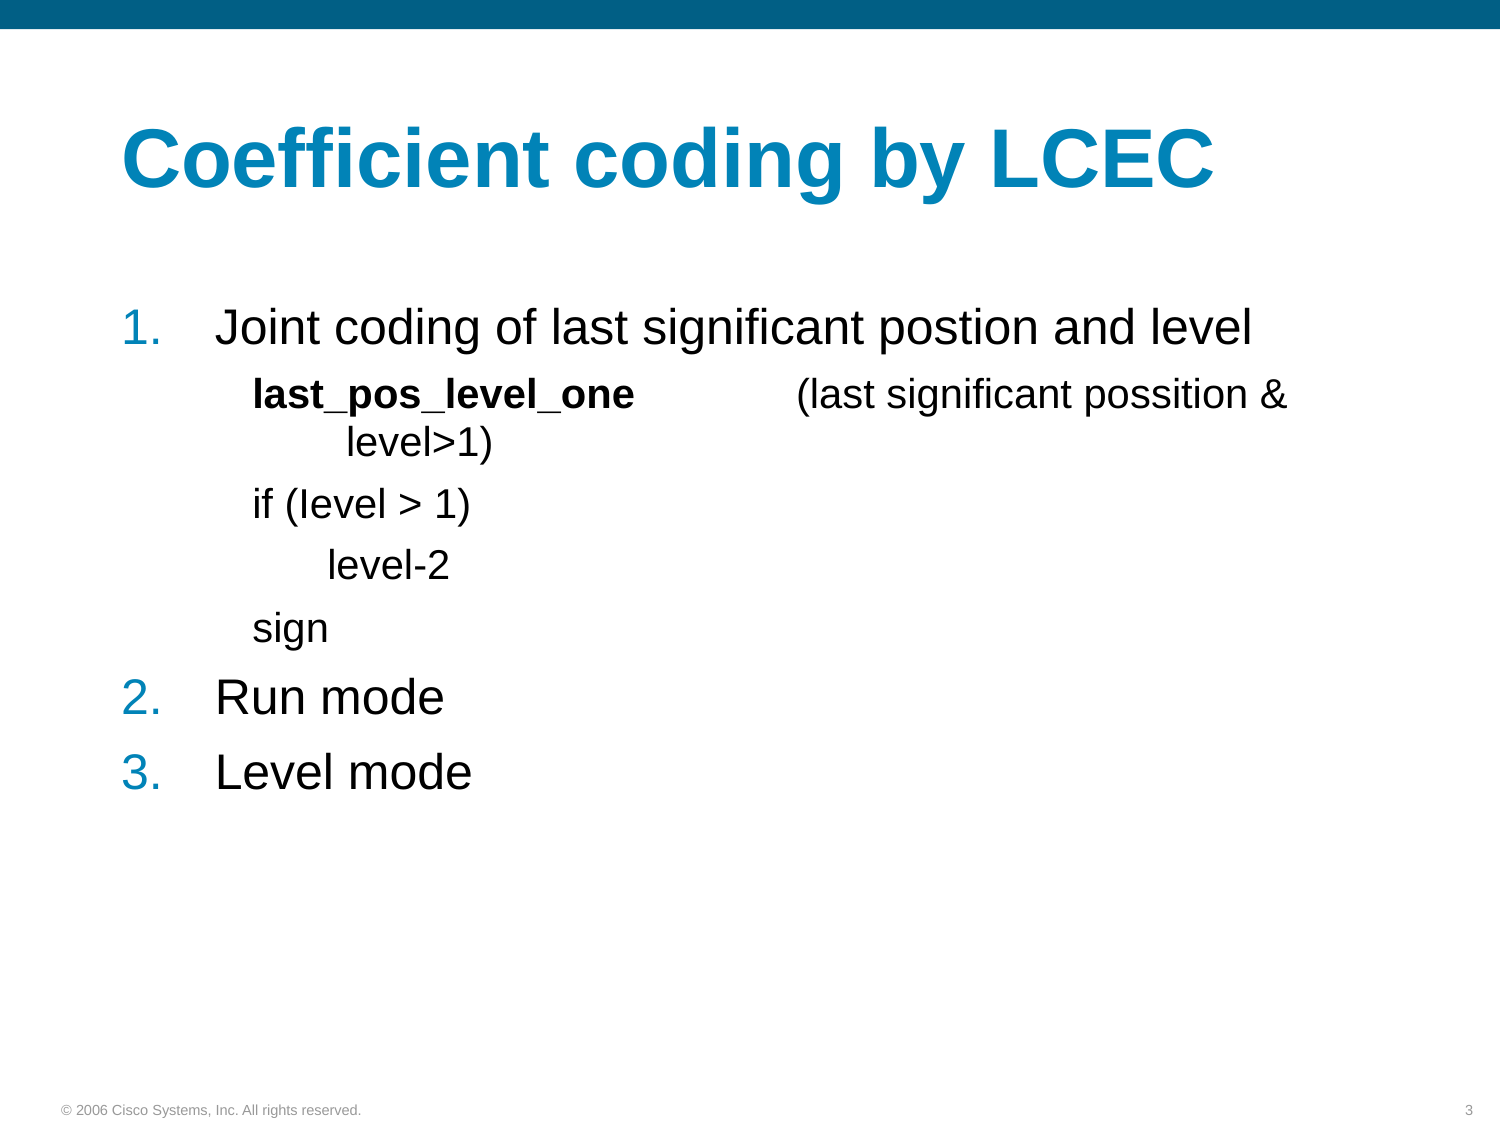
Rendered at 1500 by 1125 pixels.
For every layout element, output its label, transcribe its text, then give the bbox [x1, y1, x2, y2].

list Joint coding of last significant postion and level last_pos_level_one (last significant possition & level>1) if (Ievel > 1) level-2 sign Run mode Level mode [107, 291, 1411, 901]
title Coefficient coding by LCEC [107, 74, 1444, 213]
